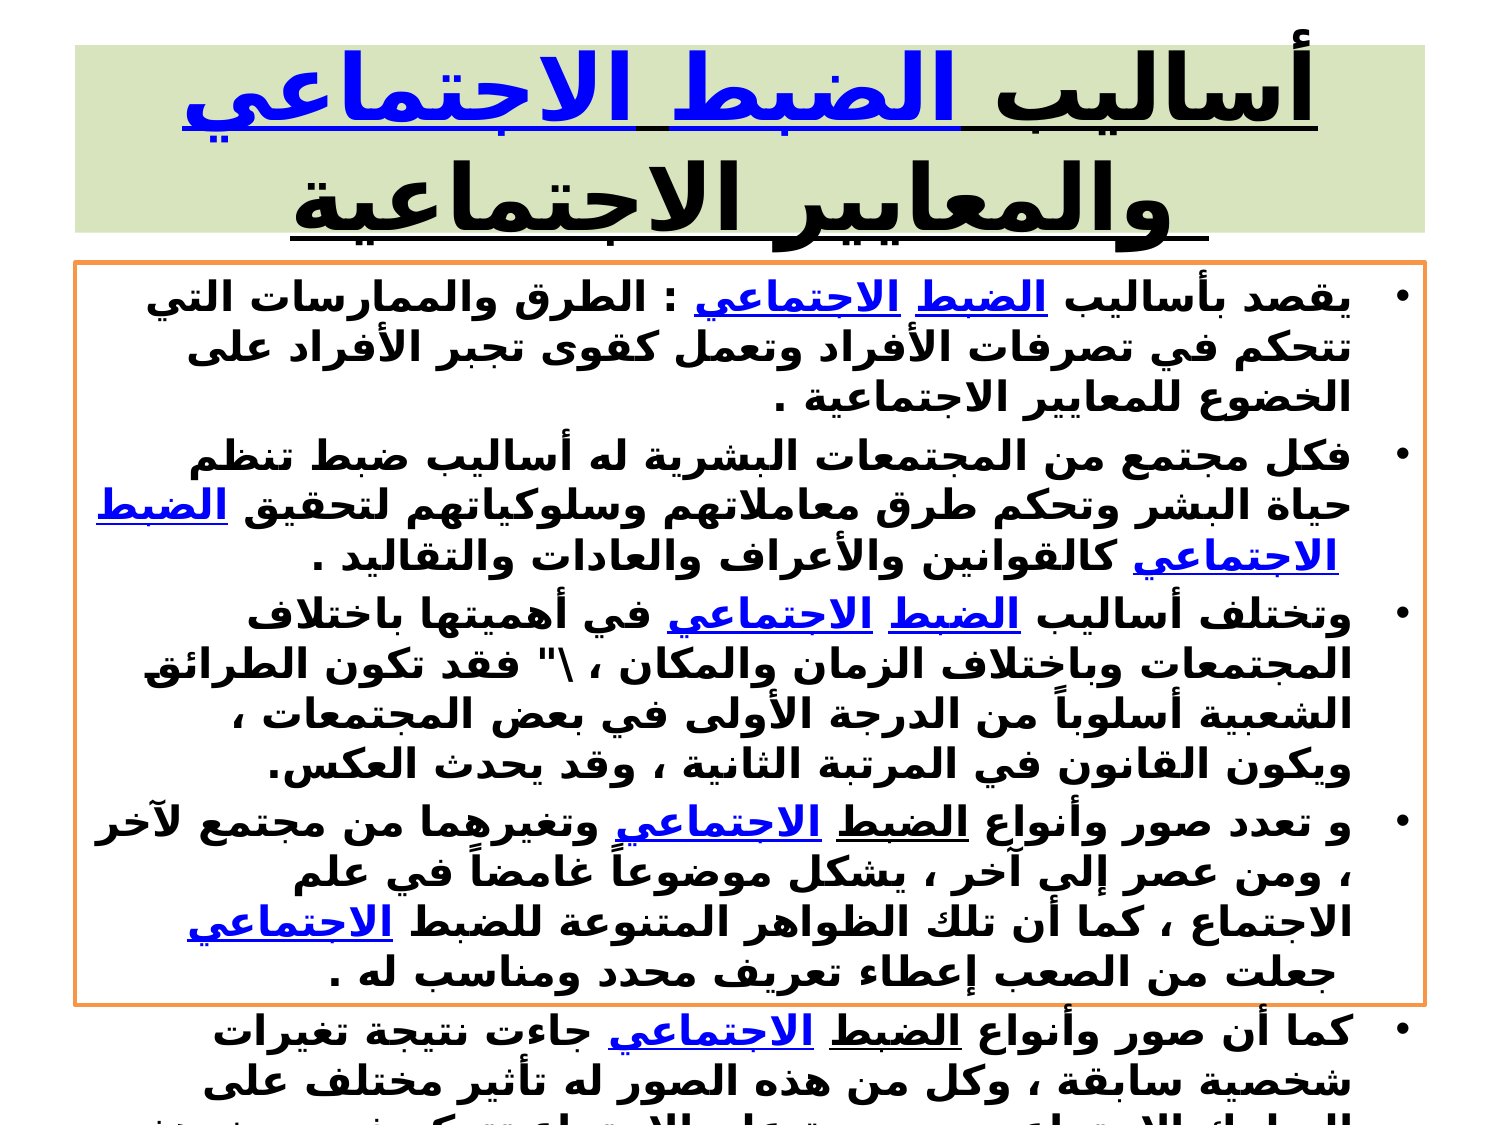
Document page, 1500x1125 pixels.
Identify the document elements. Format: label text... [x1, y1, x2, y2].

title أساليب الضبط الاجتماعي والمعايير الاجتماعية [75, 45, 1425, 233]
list يقصد بأساليب الضبط الاجتماعي : الطرق والممارسات التي تتحكم في تصرفات الأفراد وتعمل كقوى تجبر الأفراد على الخضوع للمعايير الاجتماعية . فكل مجتمع من المجتمعات البشرية له أساليب ضبط تنظم حياة البشر وتحكم طرق معاملاتهم وسلوكياتهم لتحقيق الضبط الاجتماعي كالقوانين والأعراف والعادات والتقاليد . وتختلف أساليب الضبط الاجتماعي في أهميتها باختلاف المجتمعات وباختلاف الزمان والمكان ، \" فقد تكون الطرائق الشعبية أسلوباً من الدرجة الأولى في بعض المجتمعات ، ويكون القانون في المرتبة الثانية ، وقد يحدث العكس. و تعدد صور وأنواع الضبط الاجتماعي وتغيرهما من مجتمع لآخر ، ومن عصر إلى آخر ، يشكل موضوعاً غامضاً في علم الاجتماع ، كما أن تلك الظواهر المتنوعة للضبط الاجتماعي جعلت من الصعب إعطاء تعريف محدد ومناسب له . كما أن صور وأنواع الضبط الاجتماعي جاءت نتيجة تغيرات شخصية سابقة ، وكل من هذه الصور له تأثير مختلف على السلوك الاجتماعي ، ومهمة علم الاجتماع تتركز في بحث هذه الصور ونتائج الضبط الاجتماعي ، وهذا يعني الإجابة على السؤال الافتراضي : أي صور الضبطالاجتماعي هي الأكثر تأثيراً ، وكيف يمكن للجماعة أن تضبط ذاتها ضمن مبادئ أخلاقية شرعية تفضي إلى خفض السيطرة القسرية . [73, 260, 1427, 1007]
